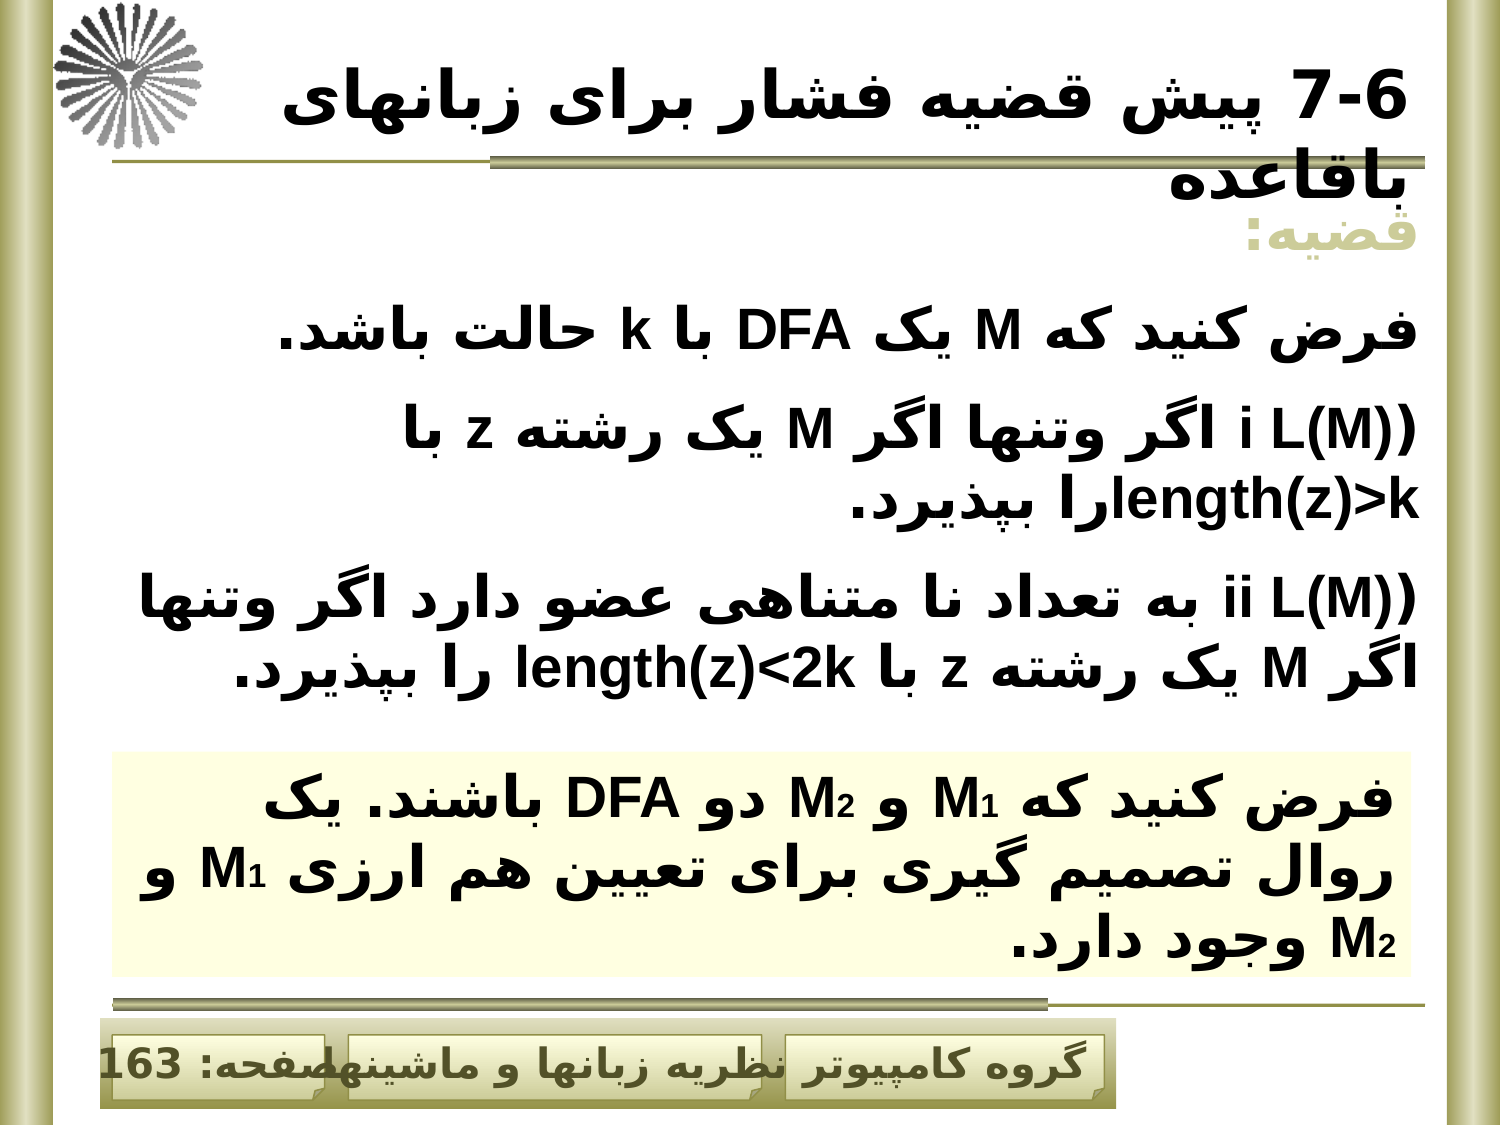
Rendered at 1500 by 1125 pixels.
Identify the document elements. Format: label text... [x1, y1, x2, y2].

text_box قضیه: فرض کنید که M یک DFA با k حالت باشد. (i L(M) اگر وتنها اگر M یک رشته z با length(z)>kرا بپذیرد. (ii L(M) به تعداد نا متناهی عضو دارد اگر وتنها اگر M یک رشته z با length(z)<2k را بپذیرد. [64, 184, 1436, 708]
text_box فرض کنید که M1 و M2 دو DFA باشند. یک روال تصمیم گیری برای تعیین هم ارزی M1 و M2 وجود دارد. [112, 751, 1412, 977]
text_box 7-6 پیش قضیه فشار برای زبانهای باقاعده [161, 44, 1426, 184]
